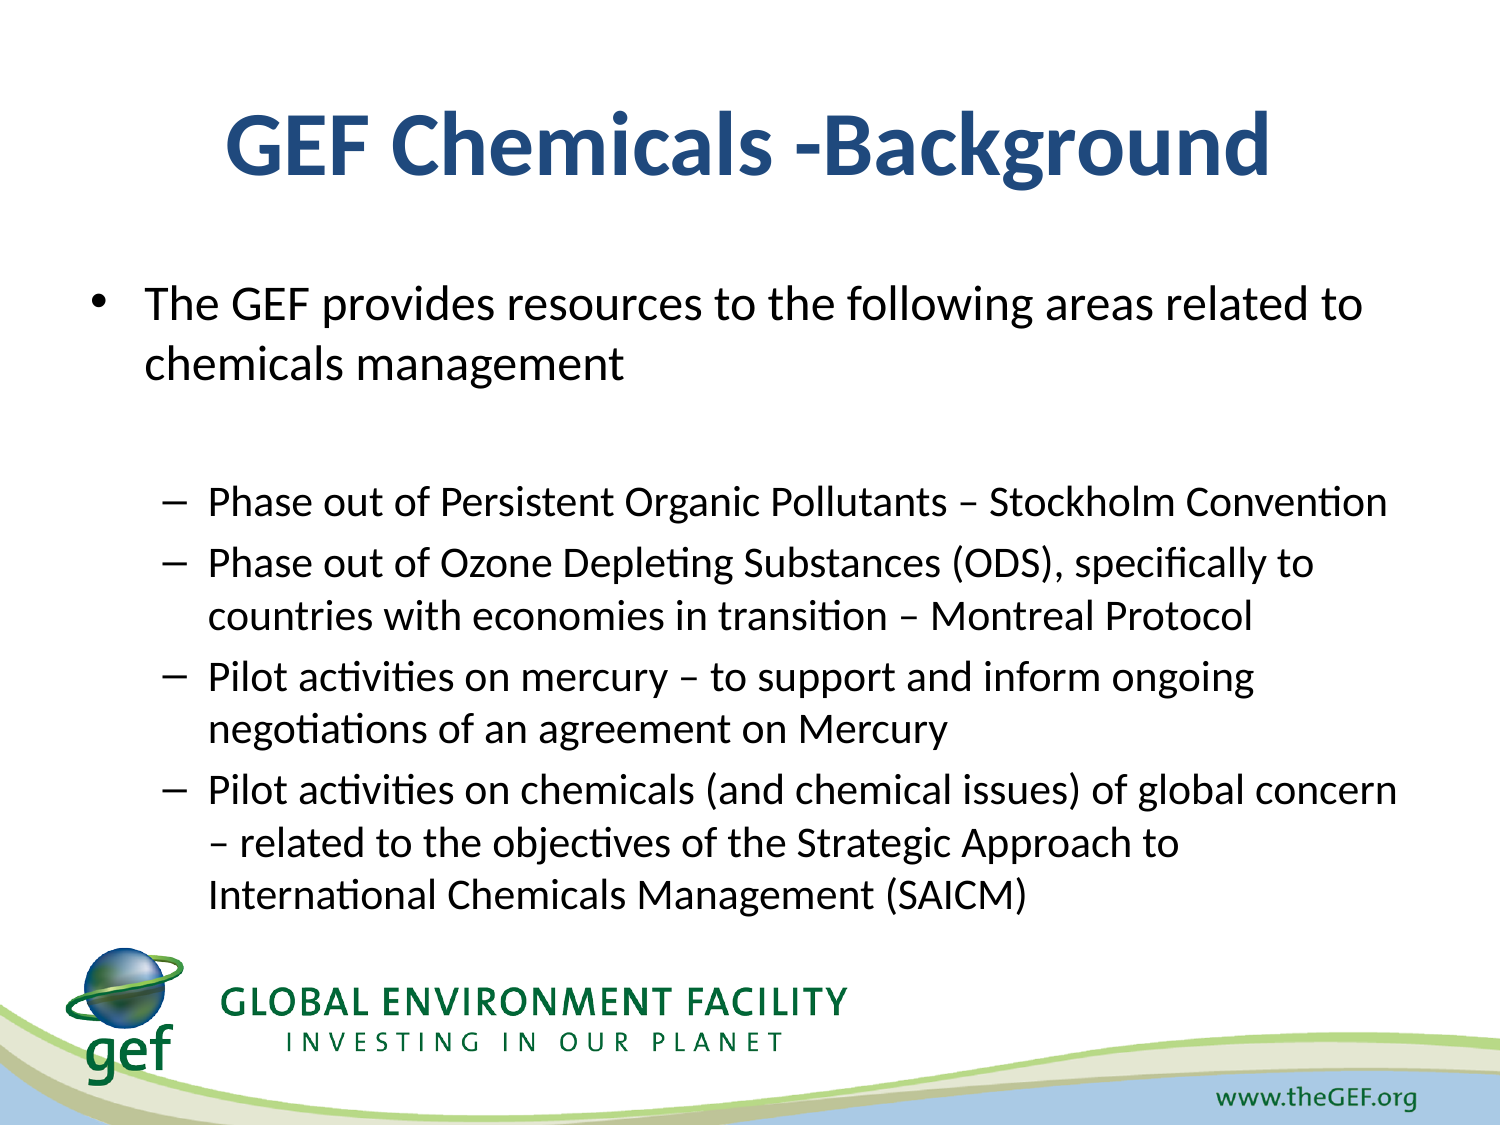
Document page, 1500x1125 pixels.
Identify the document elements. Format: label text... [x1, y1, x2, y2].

list The GEF provides resources to the following areas related to chemicals management Phase out of Persistent Organic Pollutants – Stockholm Convention Phase out of Ozone Depleting Substances (ODS), specifically to countries with economies in transition – Montreal Protocol Pilot activities on mercury – to support and inform ongoing negotiations of an agreement on Mercury Pilot activities on chemicals (and chemical issues) of global concern – related to the objectives of the Strategic Approach to International Chemicals Management (SAICM) [74, 262, 1426, 938]
picture [0, 920, 1500, 1125]
title GEF Chemicals -Background [74, 44, 1426, 233]
